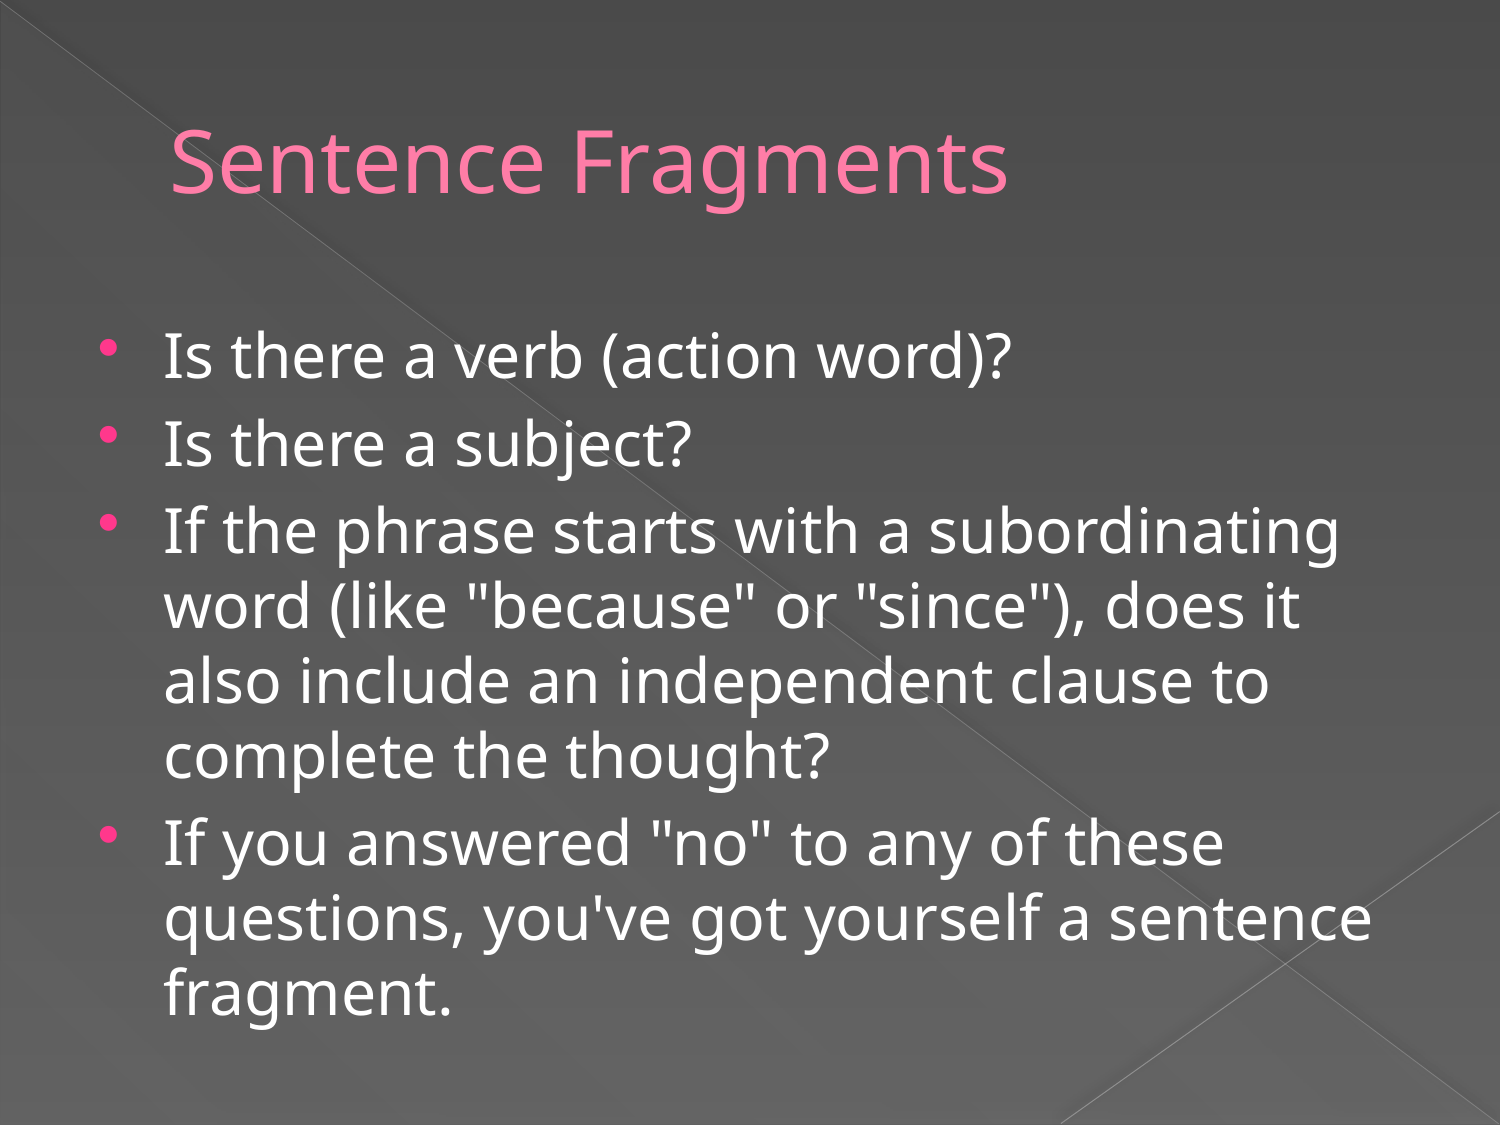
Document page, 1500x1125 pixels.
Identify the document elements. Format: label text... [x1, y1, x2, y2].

list Is there a verb (action word)? Is there a subject? If the phrase starts with a subordinating word (like "because" or "since"), does it also include an independent clause to complete the thought? If you answered "no" to any of these questions, you've got yourself a sentence fragment. [75, 308, 1425, 1059]
title Sentence Fragments [75, 43, 1425, 274]
